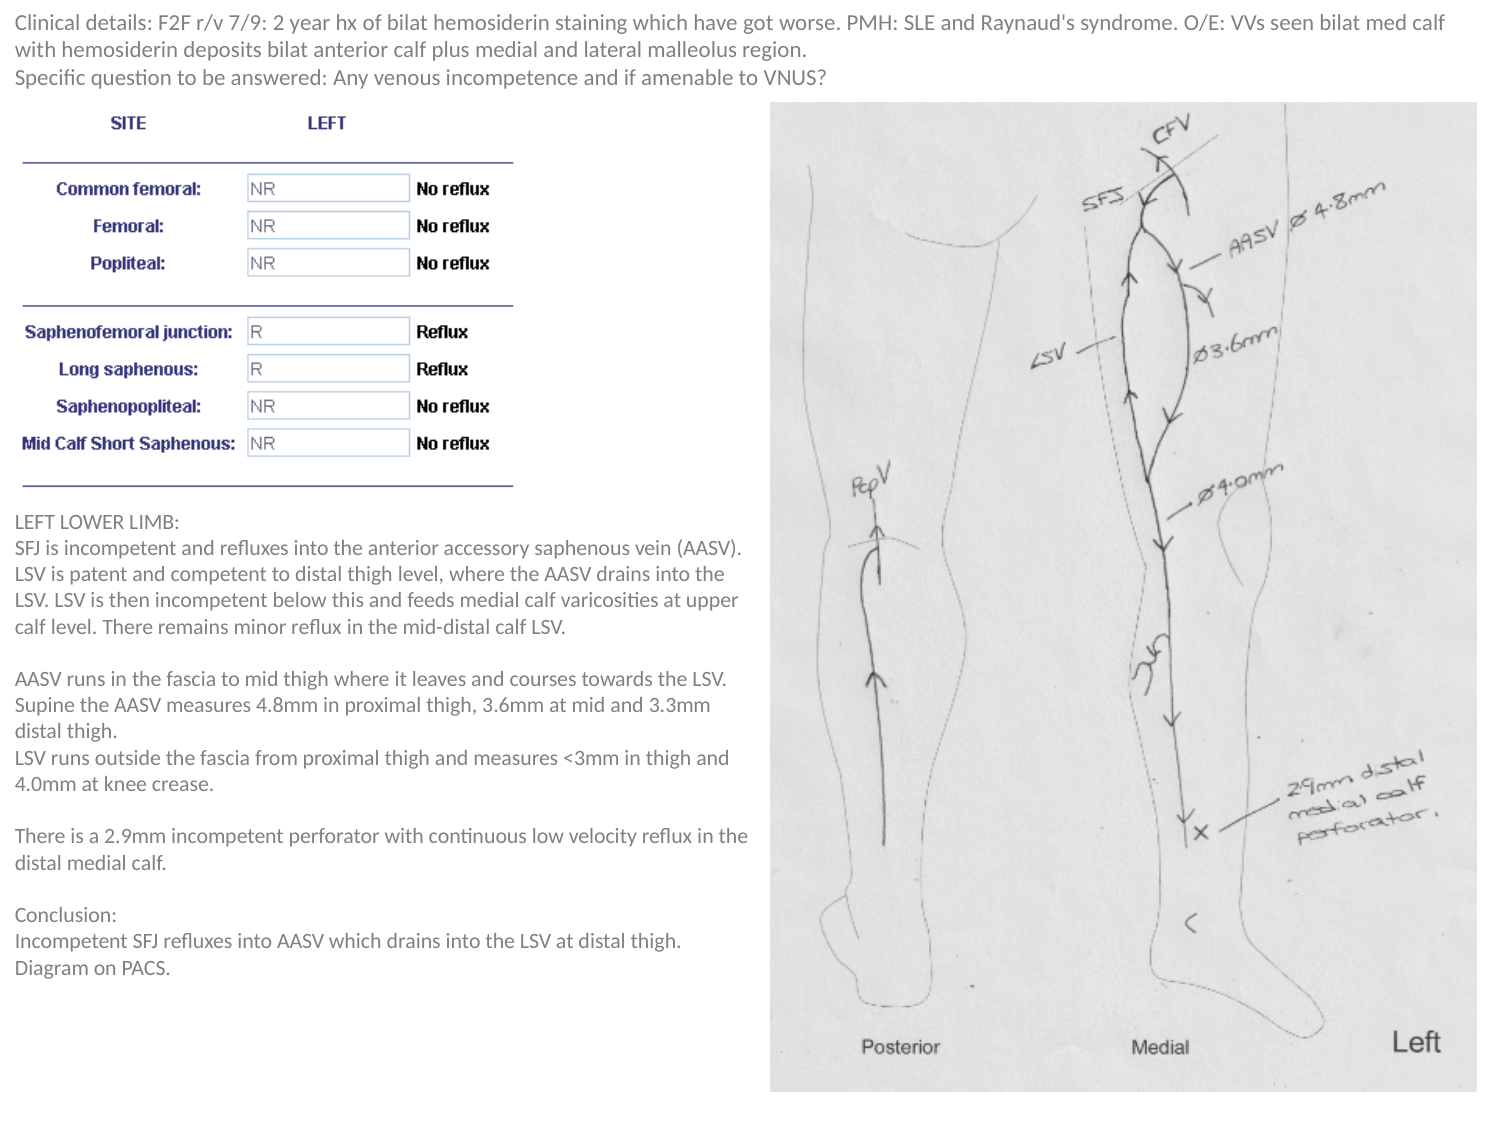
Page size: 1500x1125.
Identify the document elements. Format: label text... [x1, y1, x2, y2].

picture [770, 102, 1477, 1092]
text_box Clinical details: F2F r/v 7/9: 2 year hx of bilat hemosiderin staining which have got worse. PMH: SLE and Raynaud's syndrome. O/E: VVs seen bilat med calf with hemosiderin deposits bilat anterior calf plus medial and lateral malleolus region. Specific question to be answered: Any venous incompetence and if amenable to VNUS? [0, 0, 1500, 98]
picture [0, 98, 542, 500]
text_box LEFT LOWER LIMB: SFJ is incompetent and refluxes into the anterior accessory saphenous vein (AASV). LSV is patent and competent to distal thigh level, where the AASV drains into the LSV. LSV is then incompetent below this and feeds medial calf varicosities at upper calf level. There remains minor reflux in the mid-distal calf LSV. AASV runs in the fascia to mid thigh where it leaves and courses towards the LSV. Supine the AASV measures 4.8mm in proximal thigh, 3.6mm at mid and 3.3mm distal thigh. LSV runs outside the fascia from proximal thigh and measures <3mm in thigh and 4.0mm at knee crease. There is a 2.9mm incompetent perforator with continuous low velocity reflux in the distal medial calf. Conclusion: Incompetent SFJ refluxes into AASV which drains into the LSV at distal thigh. Diagram on PACS. [0, 499, 770, 987]
